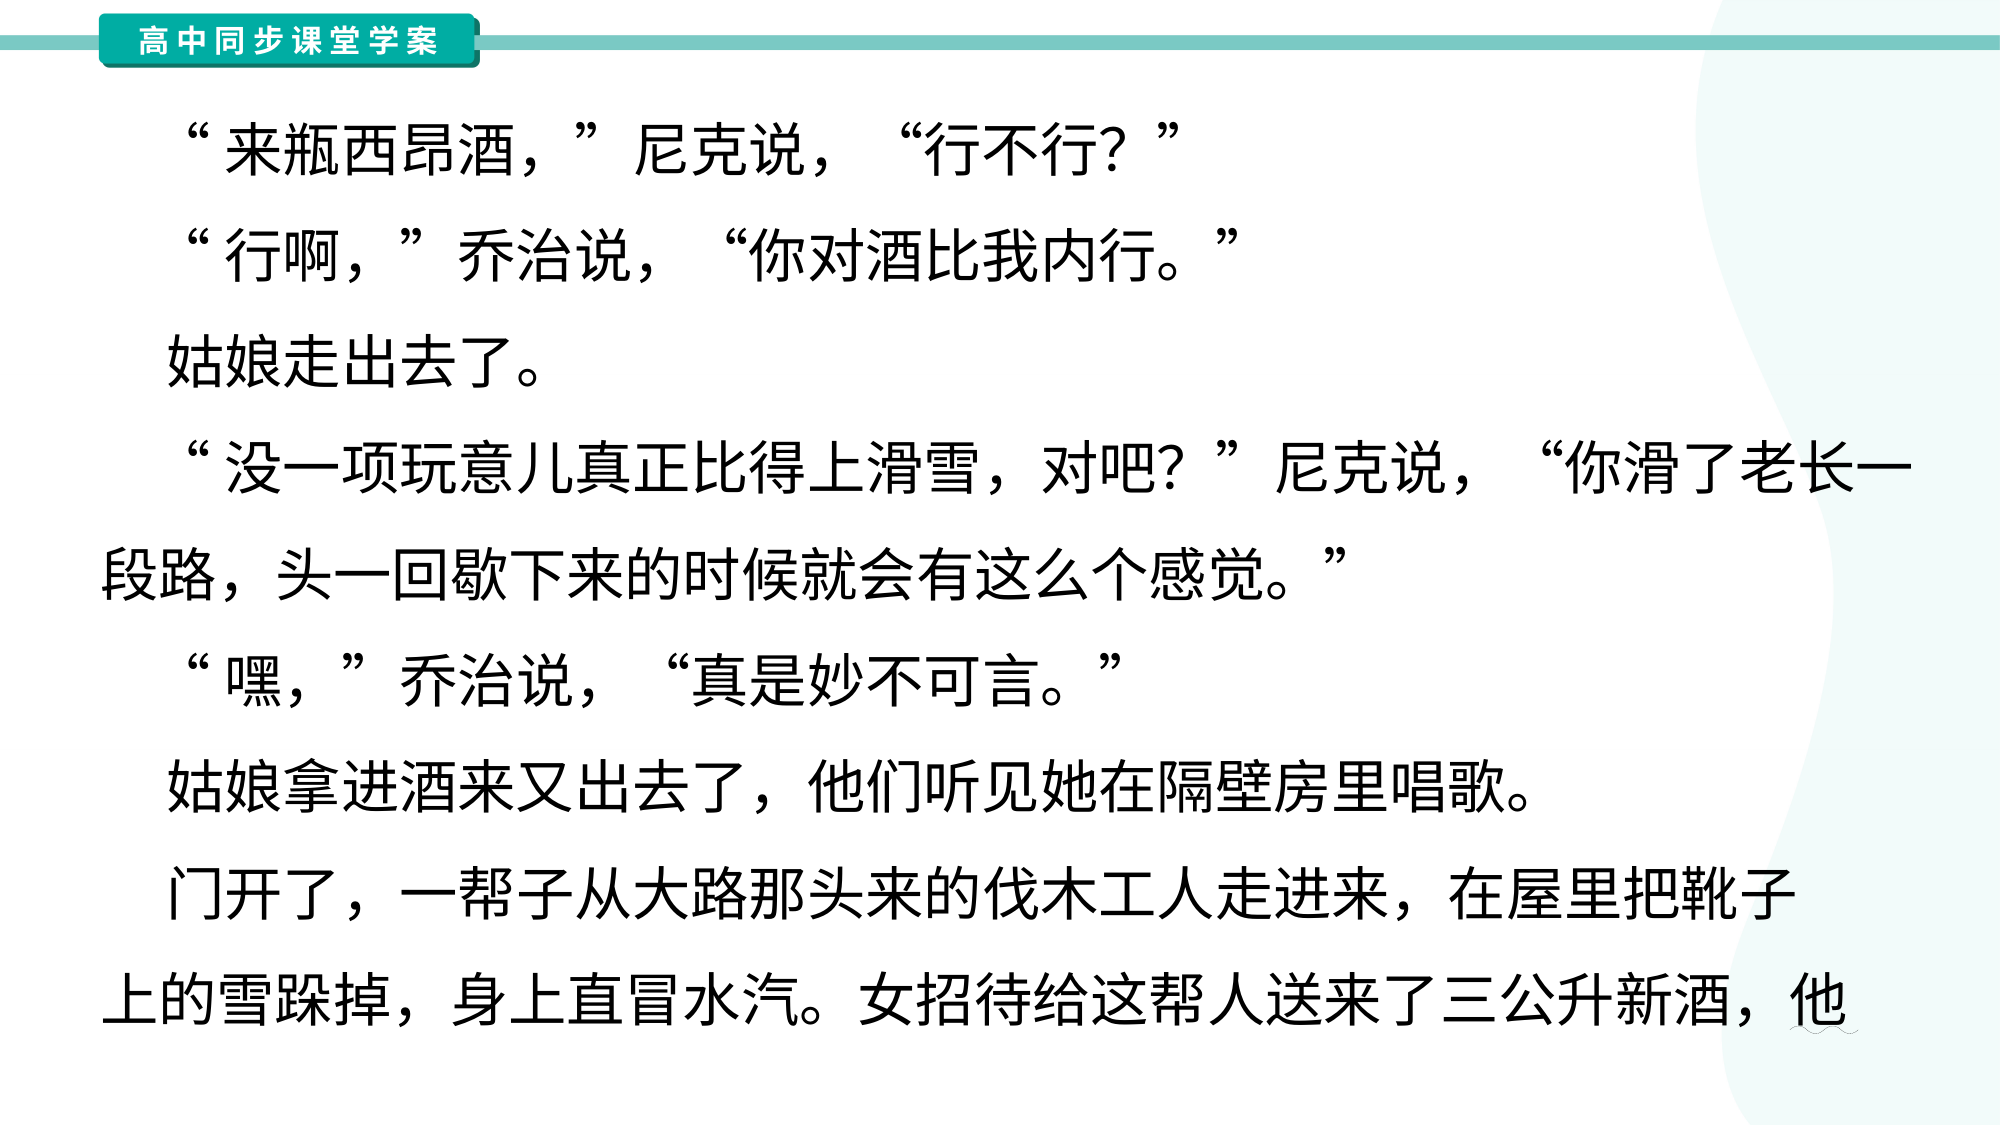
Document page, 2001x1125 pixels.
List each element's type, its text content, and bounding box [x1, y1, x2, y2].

picture [0, 0, 2000, 1125]
text_box “来瓶西昂酒，”尼克说，“行不行？” “行啊，”乔治说，“你对酒比我内行。” 姑娘走出去了。 “没一项玩意儿真正比得上滑雪，对吧？”尼克说，“你滑了老长一 段路，头一回歇下来的时候就会有这么个感觉。” “嘿，”乔治说，“真是妙不可言。” 姑娘拿进酒来又出去了，他们听见她在隔壁房里唱歌。 门开了，一帮子从大路那头来的伐木工人走进来，在屋里把靴子 上的雪跺掉，身上直冒水汽。女招待给这帮人送来了三公升新酒，他 [100, 76, 1899, 1033]
